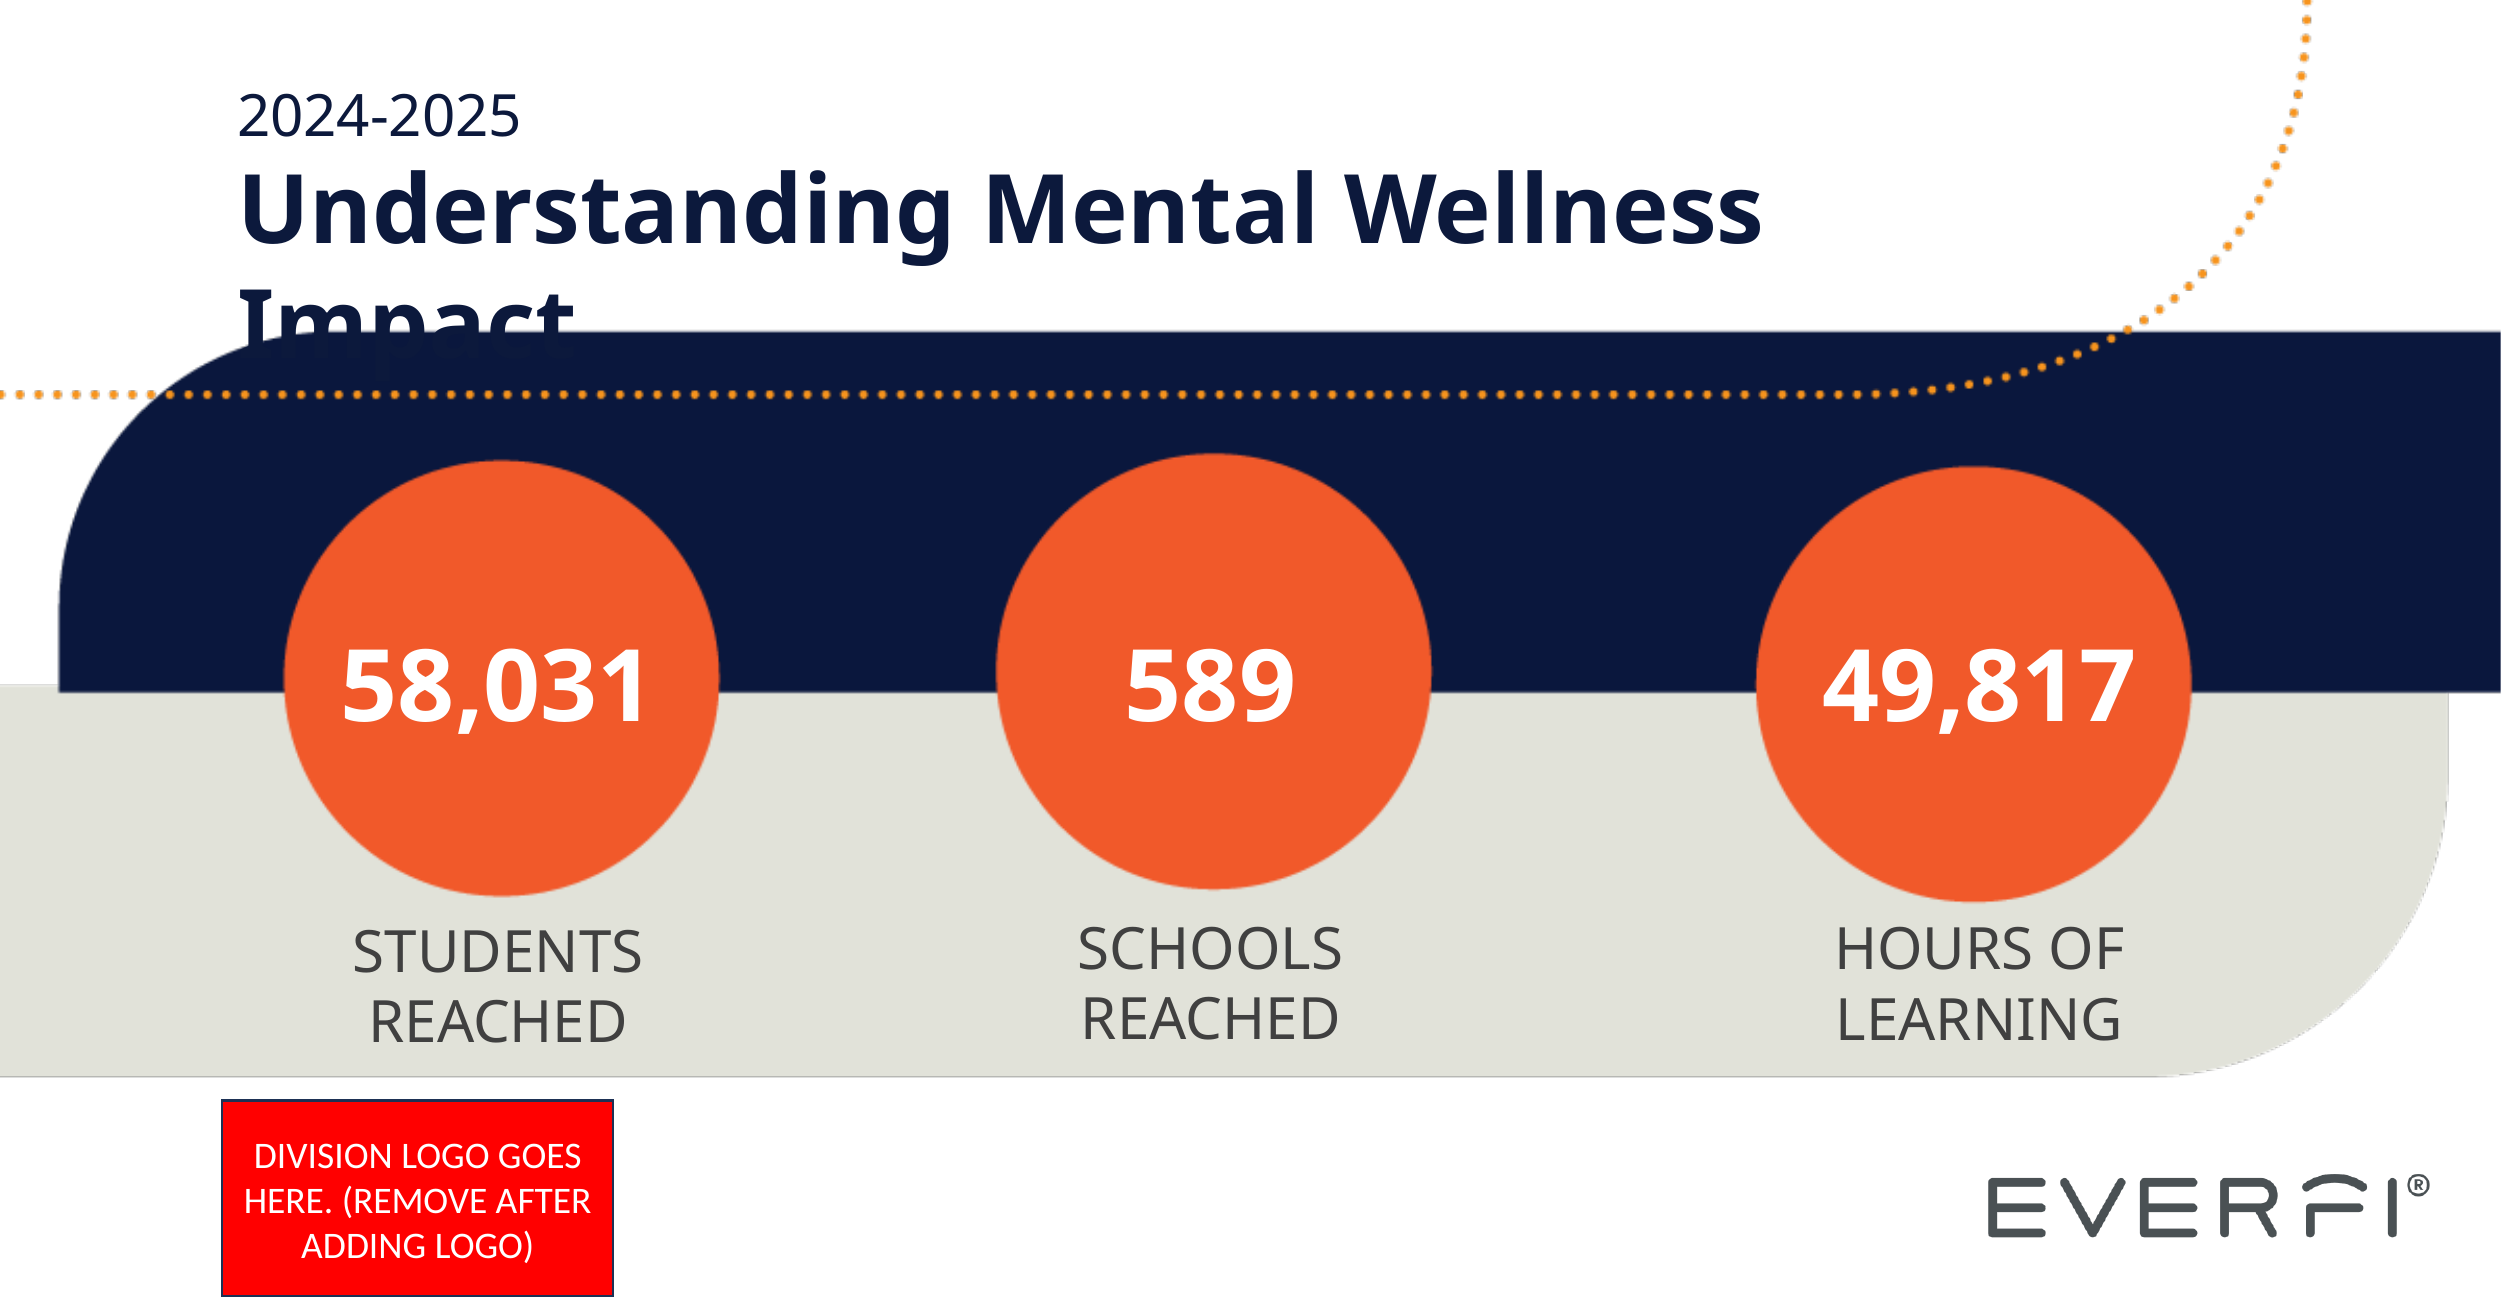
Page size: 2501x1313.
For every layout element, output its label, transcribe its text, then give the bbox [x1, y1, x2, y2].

text_box 589 [1002, 613, 1420, 749]
text_box 49,817 [1770, 613, 2188, 749]
text_box 58,031 [289, 613, 707, 749]
text_box STUDENTS REACHED [266, 906, 730, 1062]
text_box [1770, 1128, 2480, 1297]
picture [0, 0, 2501, 1313]
text_box SCHOOLS REACHED [979, 903, 1443, 1059]
text_box 2024-2025 Understanding Mental Wellness Impact [222, 70, 2032, 385]
text_box HOURS OF LEARNING [1748, 904, 2211, 1060]
text_box DIVISION LOGO GOES HERE. (REMOVE AFTER ADDING LOGO) [221, 1099, 614, 1297]
